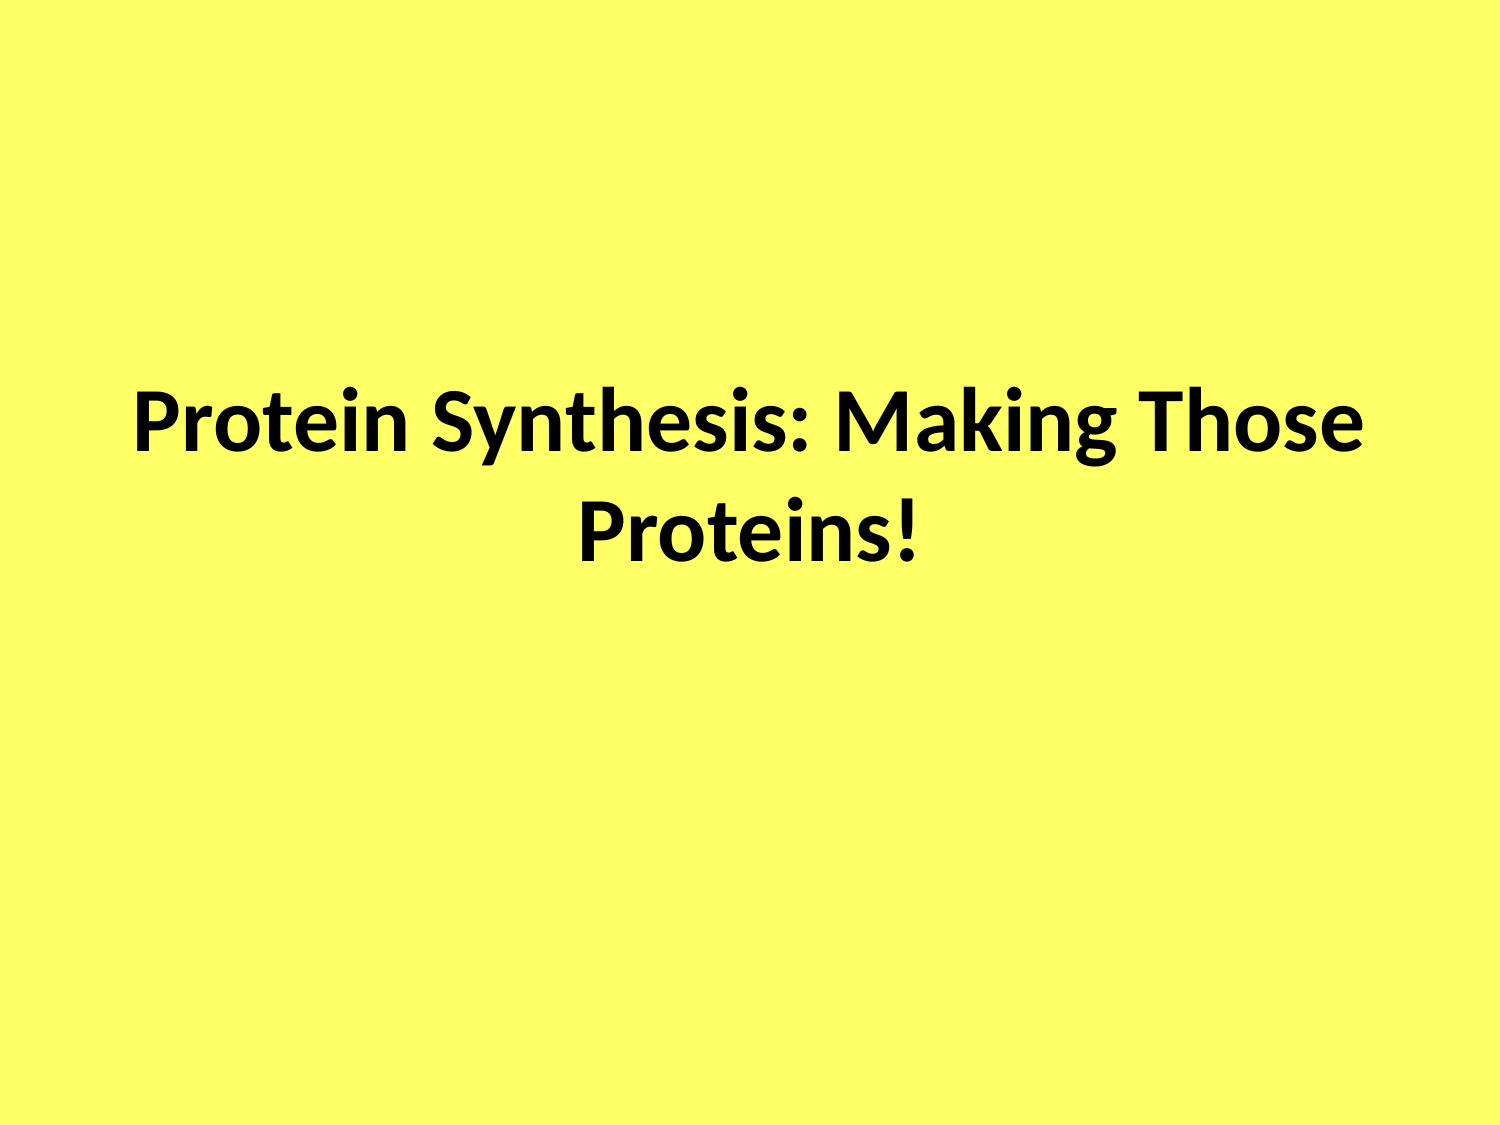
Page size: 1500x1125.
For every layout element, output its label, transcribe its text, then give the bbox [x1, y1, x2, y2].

title Protein Synthesis: Making Those Proteins! [112, 349, 1388, 591]
